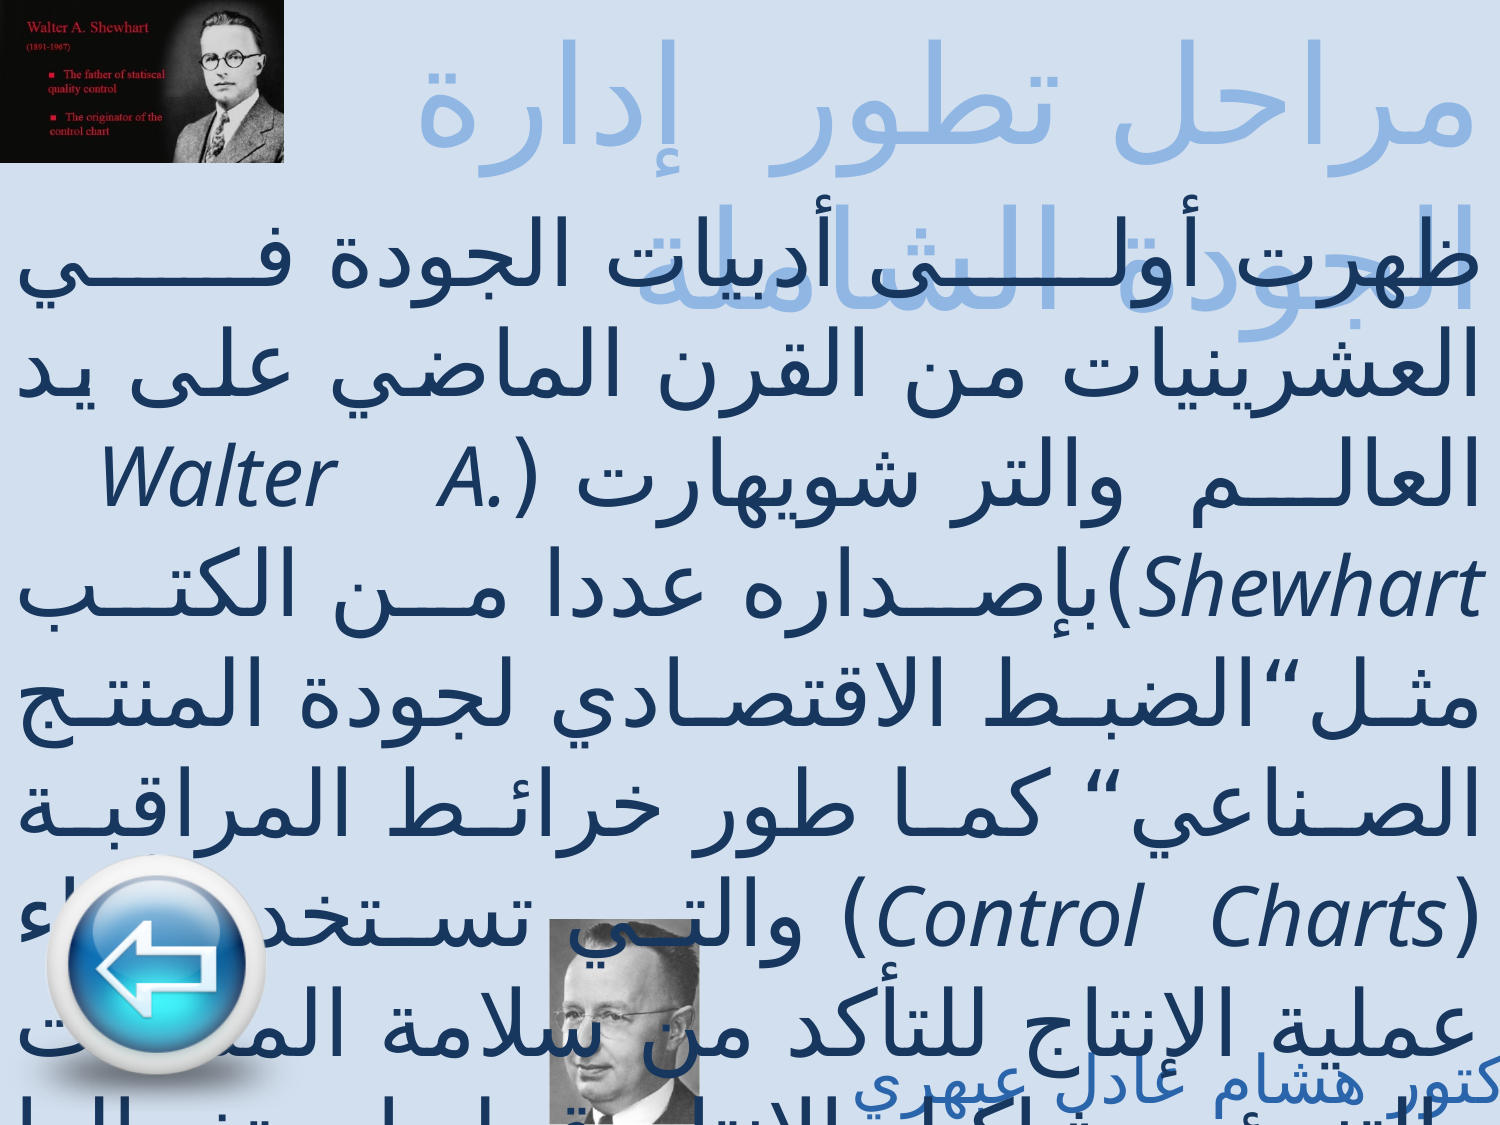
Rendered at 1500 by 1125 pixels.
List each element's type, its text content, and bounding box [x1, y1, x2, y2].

text_box مراحل تطور إدارة الجودة الشاملة [0, 0, 1500, 187]
picture [549, 919, 701, 1125]
picture [0, 812, 313, 1125]
text_box ظهرت أولى أدبيات الجودة في العشرينيات من القرن الماضي على يد العالم والتر شويهارت (Walter A. Shewhart)بإصداره عددا من الكتب مثل“الضبط الاقتصادي لجودة المنتج الصناعي“ كما طور خرائط المراقبة (Control Charts) والتي تستخدم أثناء عملية الإنتاج للتأكد من سلامة المنتجات والتنبؤ بمشاكل الإنتاج قبل استفحالها وخروجها كمنتجات معيبة وهو ما يسمى ”ضبط الجودة“. [0, 187, 1500, 1125]
picture [0, 0, 284, 163]
